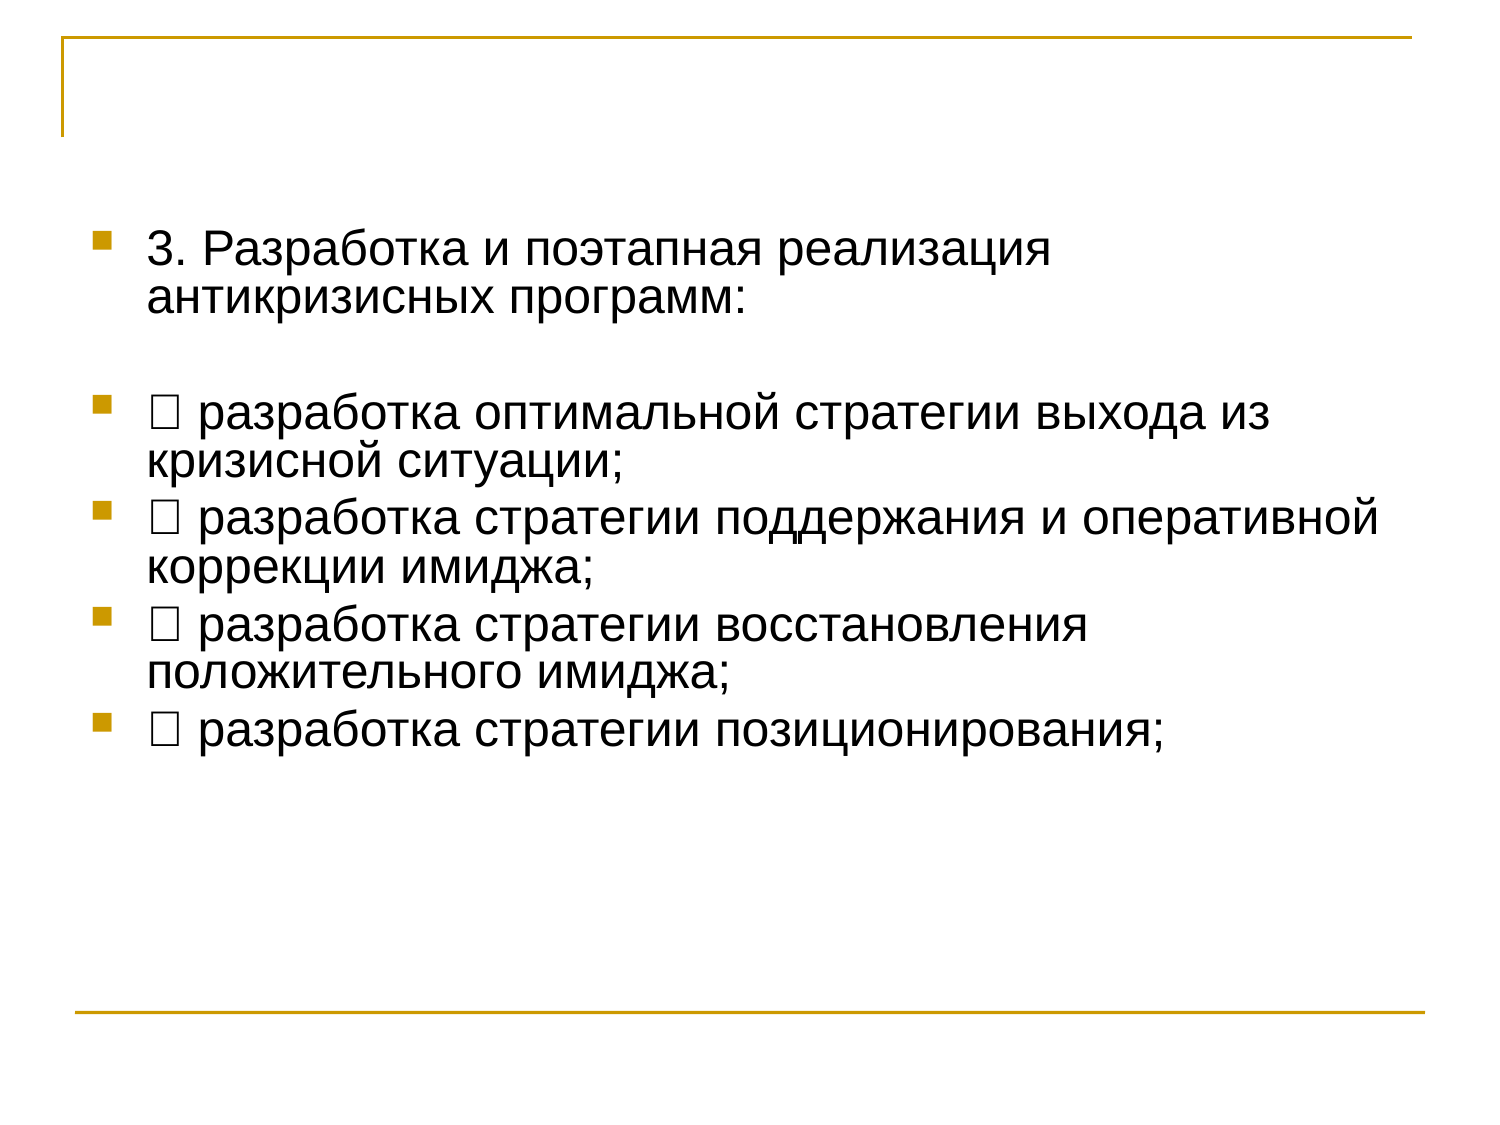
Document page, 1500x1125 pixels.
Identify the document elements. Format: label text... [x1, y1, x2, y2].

list 3. Разработка и поэтапная реализация антикризисных программ:  разработка оптимальной стратегии выхода из кризисной ситуации;  разработка стратегии поддержания и оперативной коррекции имиджа;  разработка стратегии восстановления положительного имиджа;  разработка стратегии позиционирования; [74, 70, 1426, 1079]
